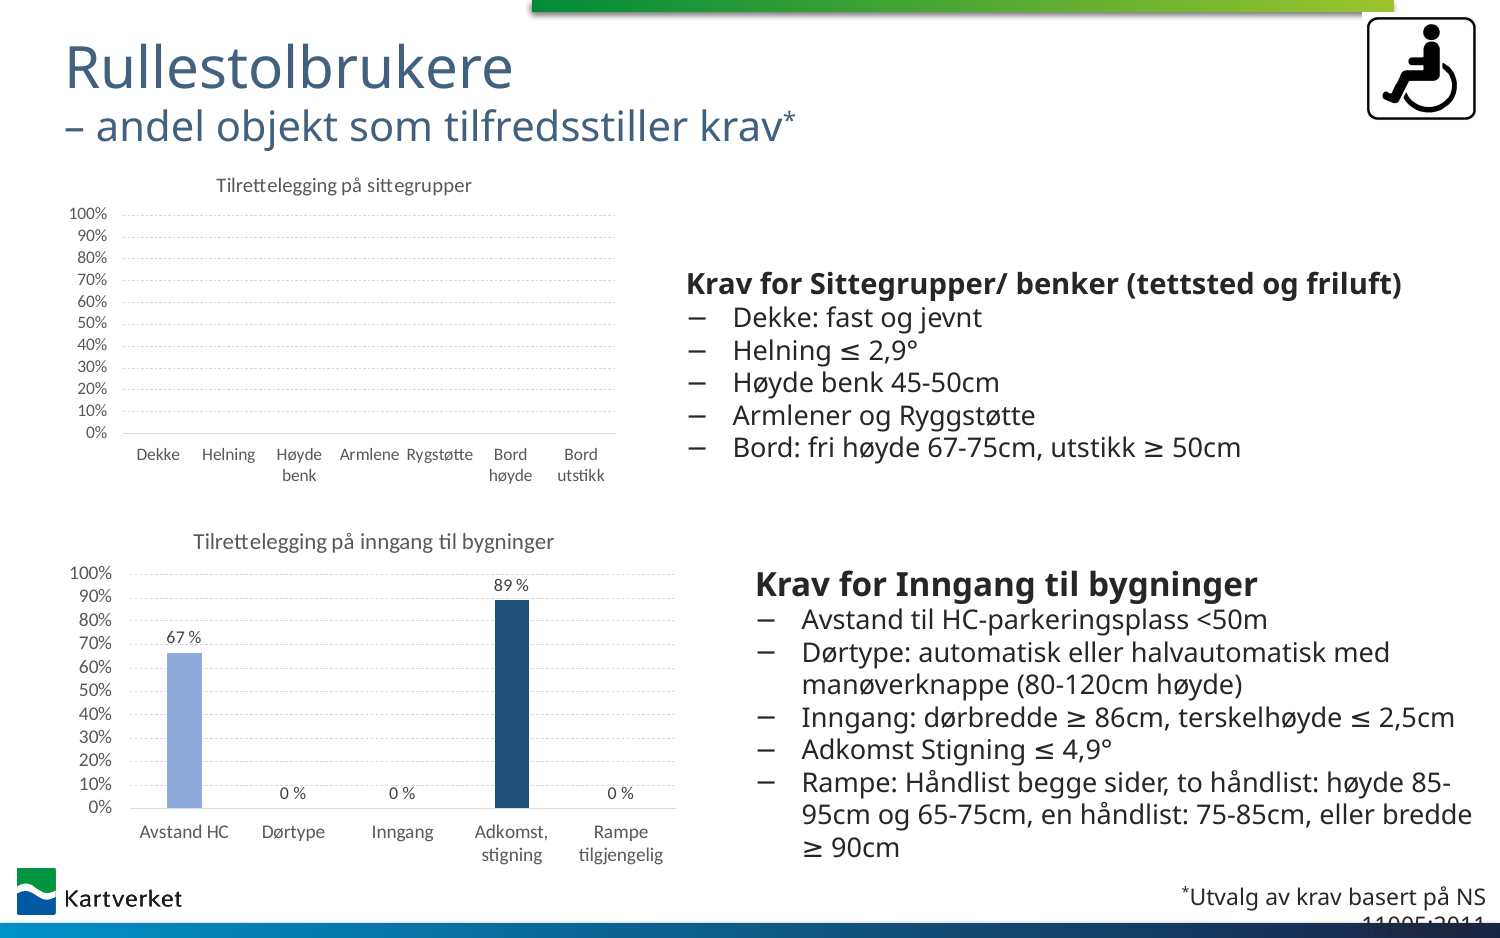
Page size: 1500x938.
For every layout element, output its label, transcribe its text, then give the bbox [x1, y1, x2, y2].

text_box *Utvalg av krav basert på NS 11005:2011 [1068, 873, 1500, 938]
picture [62, 520, 687, 874]
text_box Krav for Inngang til bygninger Avstand til HC-parkeringsplass <50m Dørtype: automatisk eller halvautomatisk med manøverknappe (80-120cm høyde) Inngang: dørbredde ≥ 86cm, terskelhøyde ≤ 2,5cm Adkomst Stigning ≤ 4,9° Rampe: Håndlist begge sider, to håndlist: høyde 85-95cm og 65-75cm, en håndlist: 75-85cm, eller bredde ≥ 90cm [740, 555, 1491, 870]
picture [62, 166, 626, 492]
text_box Rullestolbrukere – andel objekt som tilfredsstiller krav* [49, 25, 1431, 158]
text_box Krav for Sittegrupper/ benker (tettsted og friluft) Dekke: fast og jevnt Helning ≤ 2,9° Høyde benk 45-50cm Armlener og Ryggstøtte Bord: fri høyde 67-75cm, utstikk ≥ 50cm [670, 258, 1418, 471]
picture [1362, 12, 1481, 126]
